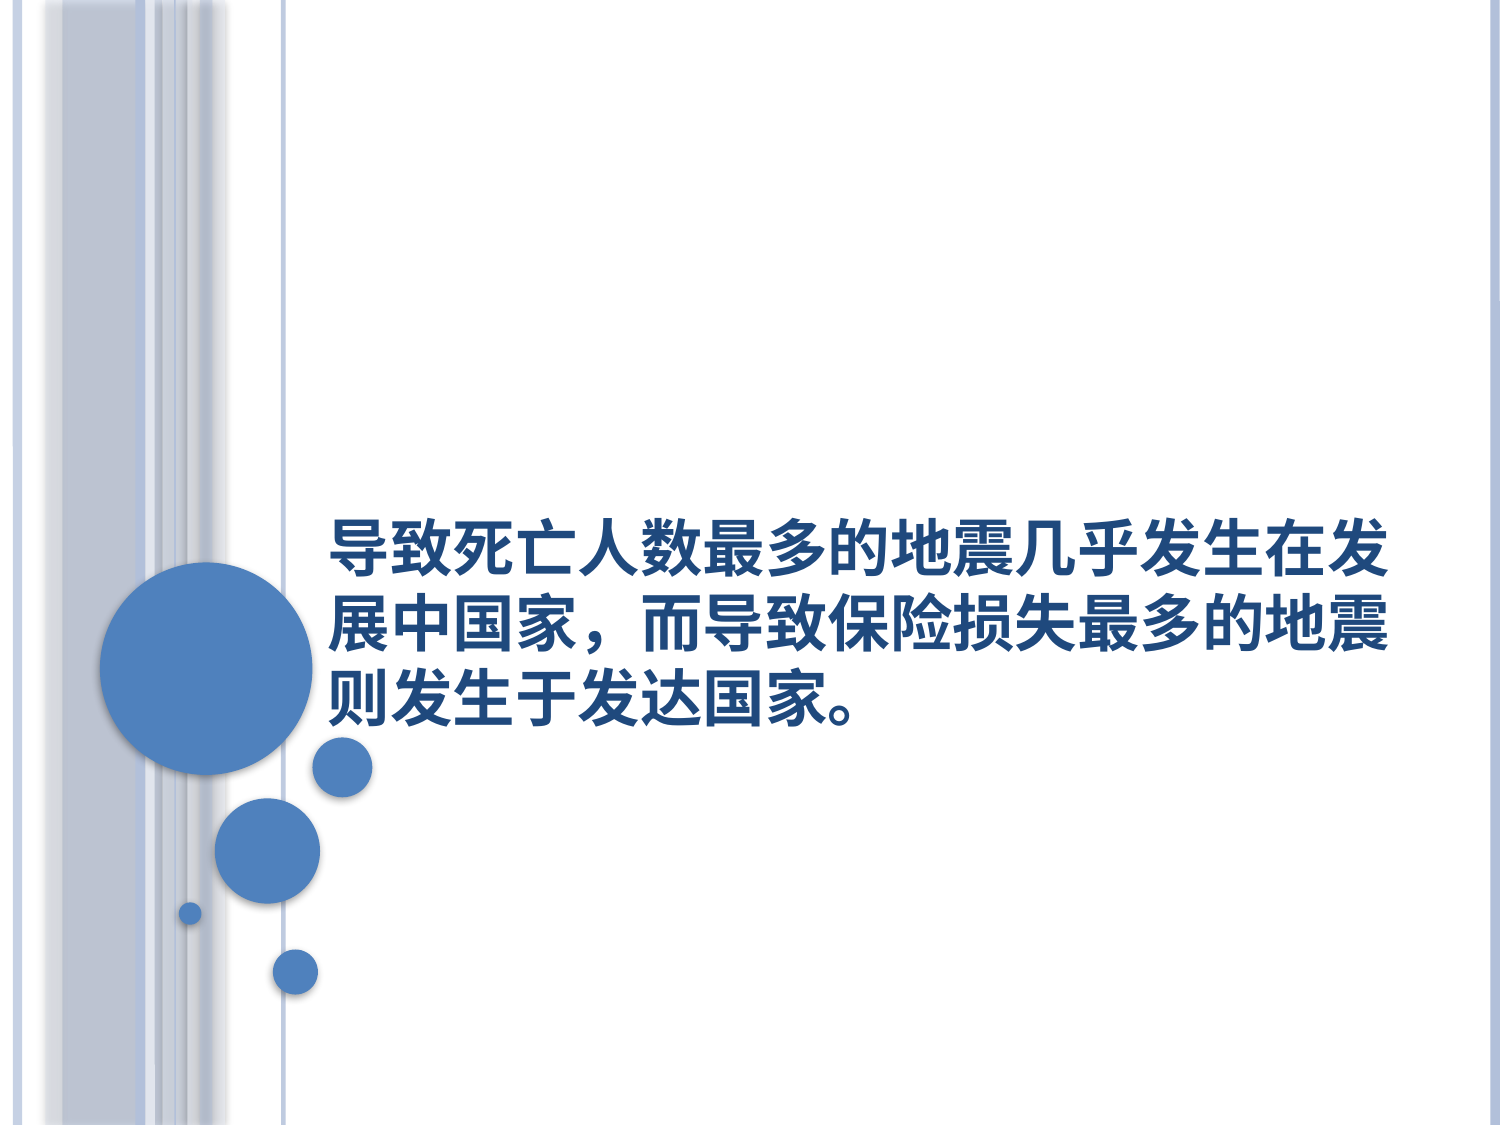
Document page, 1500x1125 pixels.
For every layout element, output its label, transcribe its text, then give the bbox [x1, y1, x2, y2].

title 导致死亡人数最多的地震几乎发生在发展中国家，而导致保险损失最多的地震则发生于发达国家。 [312, 456, 1438, 742]
